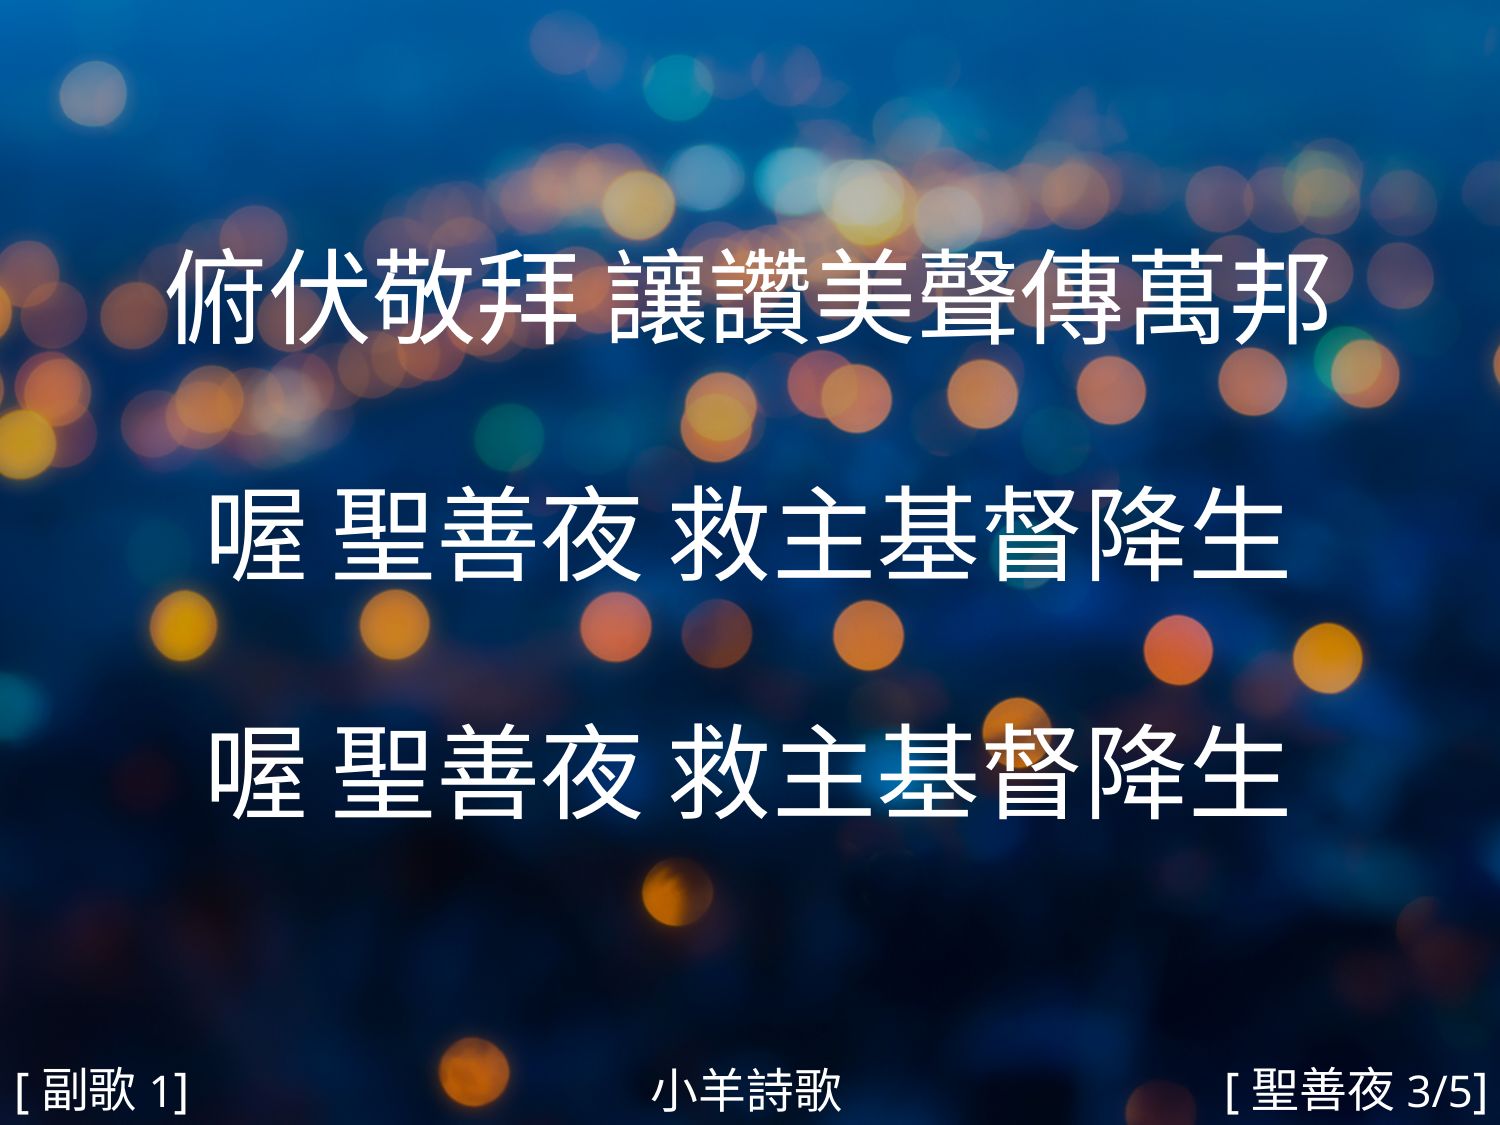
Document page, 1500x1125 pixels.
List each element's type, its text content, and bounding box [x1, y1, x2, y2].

text_box [聖善夜3/5] [933, 1052, 1500, 1125]
subtitle 小羊詩歌 [258, 1053, 933, 1125]
picture [0, 0, 1500, 1053]
text_box [副歌1] [0, 1052, 258, 1125]
text_box 俯伏敬拜 讓讚美聲傳萬邦 喔 聖善夜 救主基督降生 喔 聖善夜 救主基督降生 [0, 224, 1499, 817]
